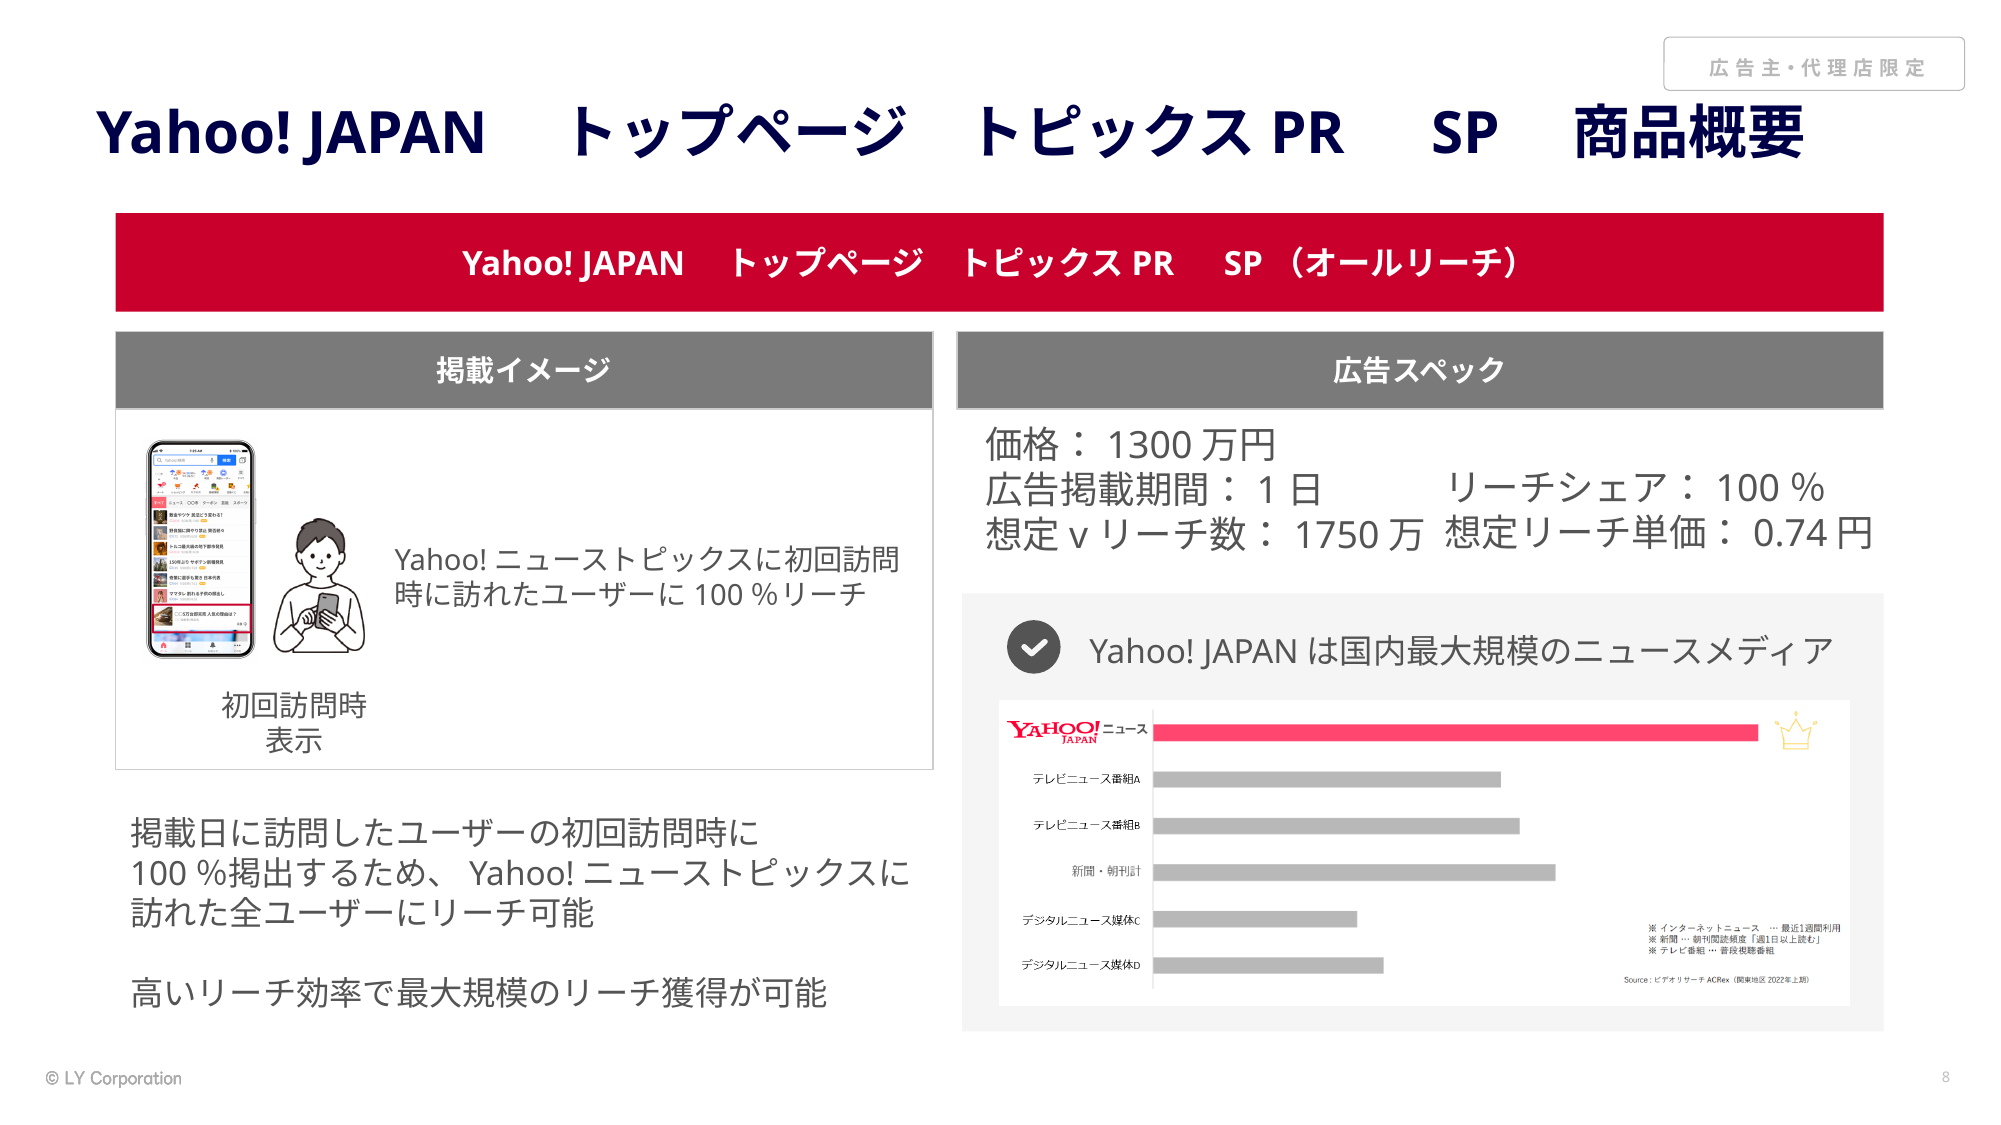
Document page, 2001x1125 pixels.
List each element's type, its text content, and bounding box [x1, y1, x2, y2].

picture [999, 699, 1850, 1006]
text_box 価格：1300万円 広告掲載期間：1日 想定vリーチ数：1750万 [970, 413, 1827, 563]
text_box リーチシェア：100％ 想定リーチ単価：0.74円 [1429, 456, 1904, 562]
picture [142, 436, 259, 665]
text_box [1007, 620, 1061, 674]
text_box 掲載日に訪問したユーザーの初回訪問時に 100％掲出するため、Yahoo!ニューストピックスに訪れた全ユーザーにリーチ可能 高いリーチ効率で最大規模のリーチ獲得が可能 [115, 804, 928, 1019]
text_box [115, 331, 933, 770]
text_box Yahoo! JAPANは国内最大規模のニュースメディア [1074, 623, 1879, 678]
text_box 広告スペック [957, 331, 1884, 409]
picture [272, 518, 366, 654]
picture [46, 1071, 181, 1088]
text_box Yahoo! JAPAN トップページ トピックスPR SP（オールリーチ） [115, 213, 1884, 312]
text_box [962, 593, 1884, 1032]
title Yahoo! JAPAN トップページ トピックスPR SP 商品概要 [96, 95, 1904, 189]
